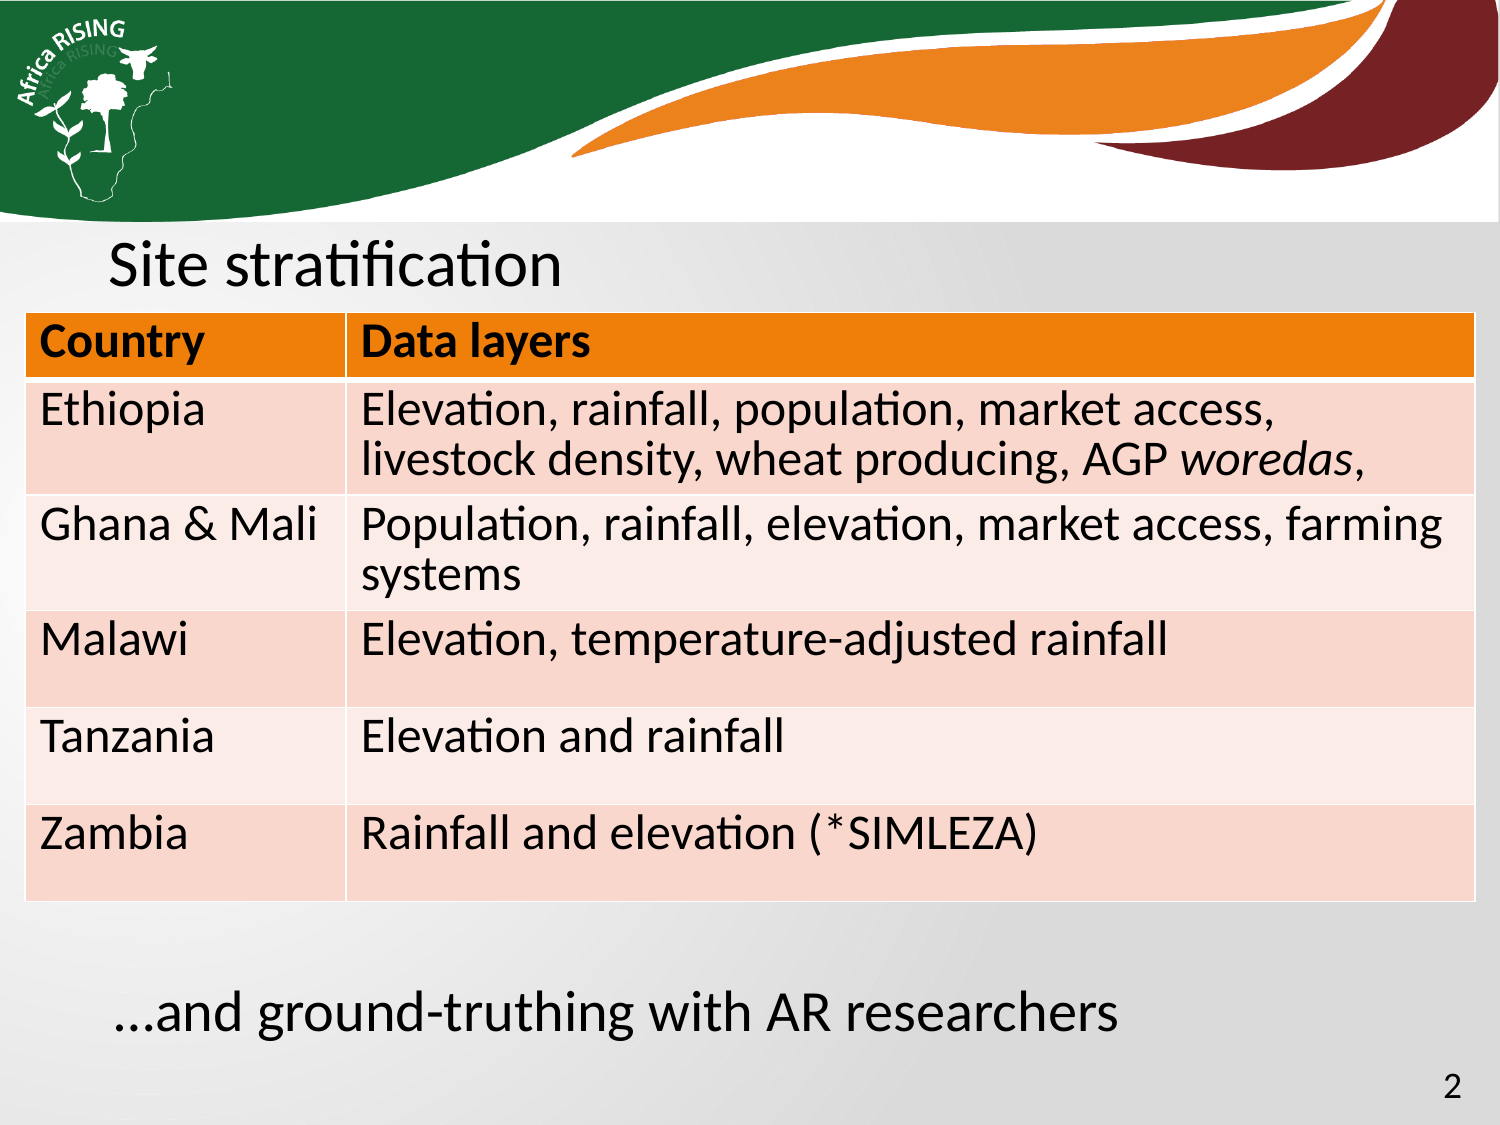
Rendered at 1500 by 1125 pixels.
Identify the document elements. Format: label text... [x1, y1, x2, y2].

table_cell Malawi [26, 611, 345, 707]
table_header Country [26, 313, 345, 377]
table_header Data layers [347, 313, 1474, 377]
table_cell Tanzania [26, 708, 345, 804]
table_cell Elevation and rainfall [347, 708, 1474, 804]
list Site stratification [75, 212, 1400, 312]
picture [0, 0, 1499, 222]
table_cell Population, rainfall, elevation, market access, farming systems [347, 496, 1474, 610]
table_cell Rainfall and elevation (*SIMLEZA) [347, 805, 1474, 901]
table_cell Ethiopia [26, 383, 345, 494]
table_cell Zambia [26, 805, 345, 901]
table_cell Ghana & Mali [26, 496, 345, 610]
table_cell Elevation, rainfall, population, market access, livestock density, wheat producing, AGP woredas, [347, 383, 1474, 494]
table_cell Elevation, temperature-adjusted rainfall [347, 611, 1474, 707]
slide_number 2 [1424, 1049, 1500, 1116]
text_box …and ground-truthing with AR researchers [99, 965, 1450, 1051]
